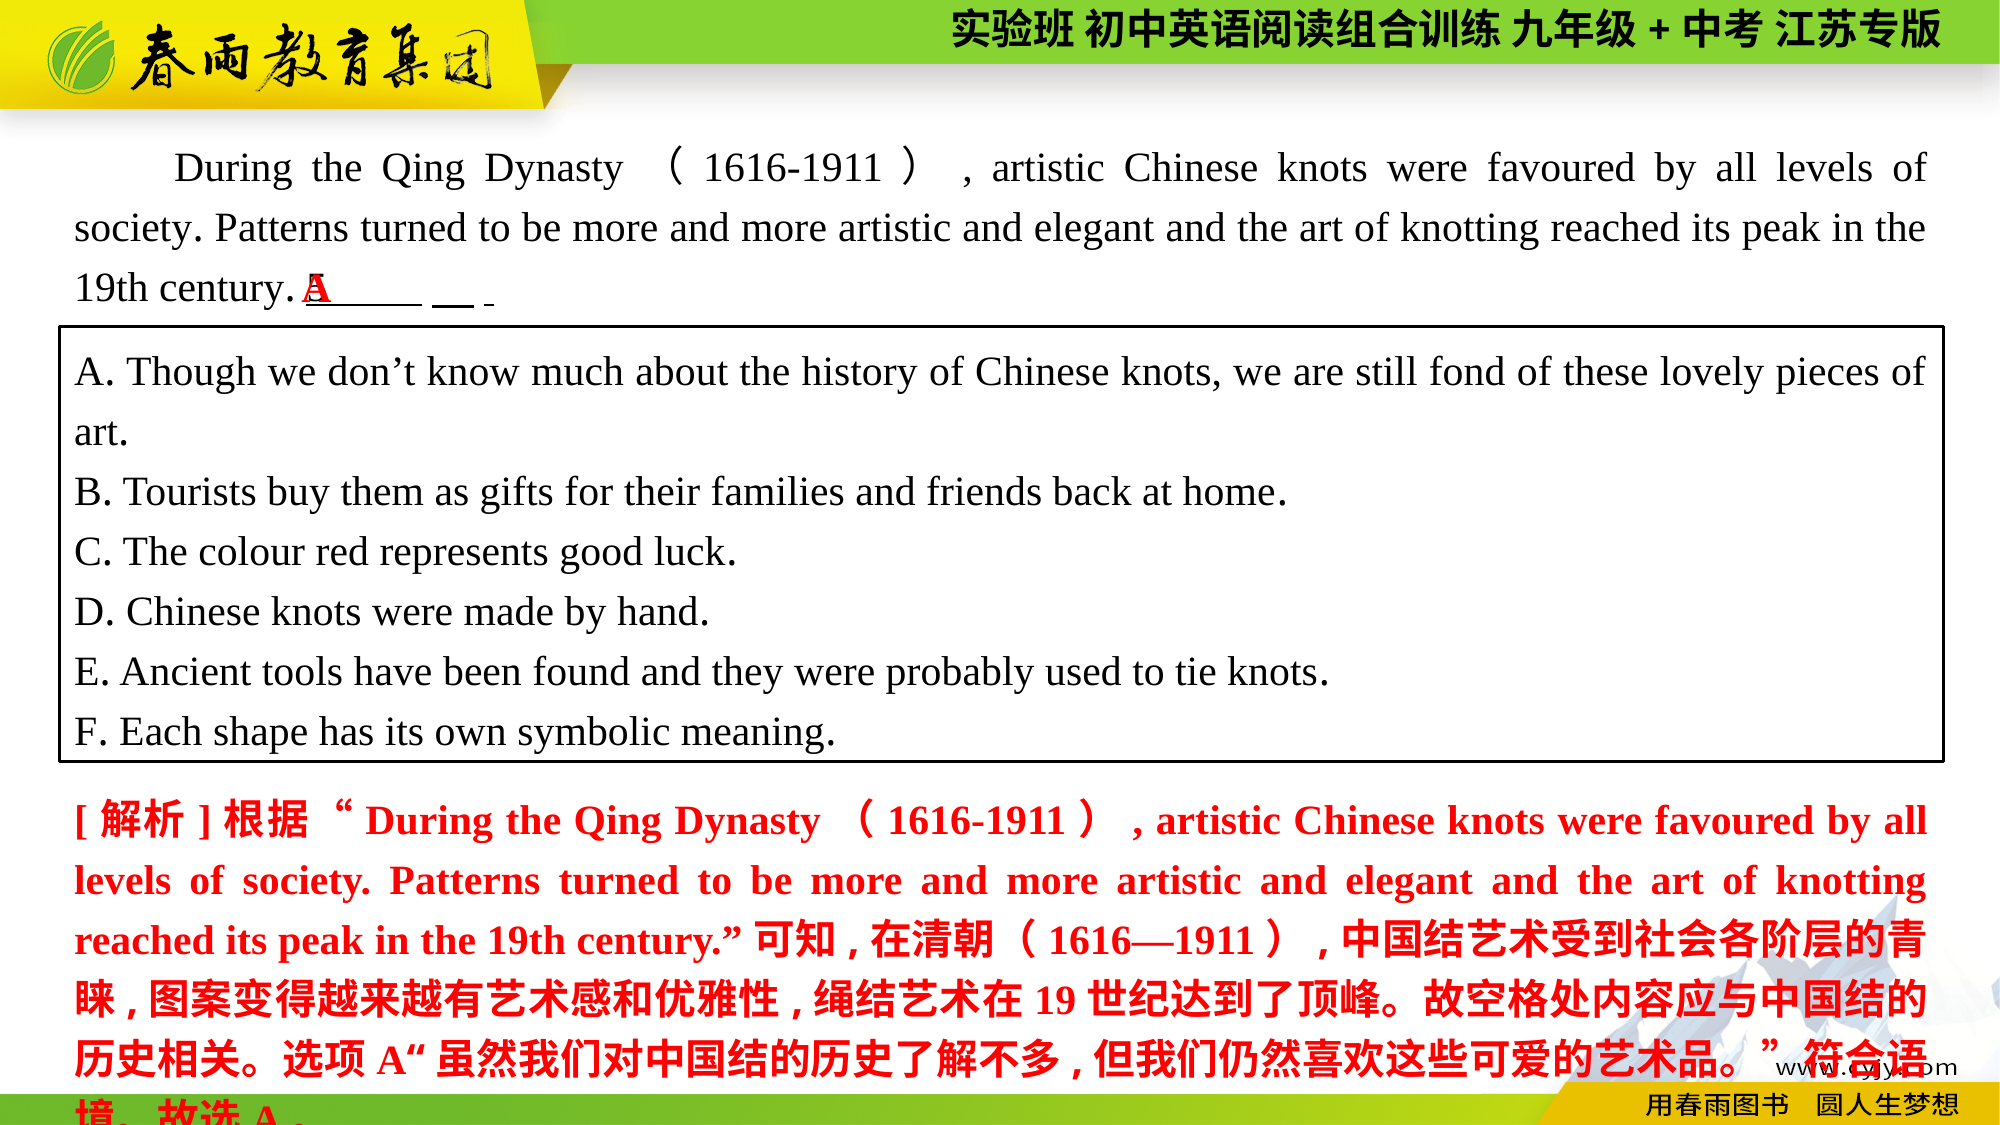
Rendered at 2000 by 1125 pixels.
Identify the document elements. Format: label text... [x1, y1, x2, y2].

text_box A [286, 243, 347, 318]
text_box [解析]根据“During the Qing Dynasty（1616-1911）, artistic Chinese knots were favoured by all levels of society. Patterns turned to be more and more artistic and elegant and the art of knotting reached its peak in the 19th century.”可知,在清朝（1616—1911）,中国结艺术受到社会各阶层的青睐,图案变得越来越有艺术感和优雅性,绳结艺术在19世纪达到了顶峰。故空格处内容应与中国结的历史相关。选项A“虽然我们对中国结的历史了解不多,但我们仍然喜欢这些可爱的艺术品。”符合语境。故选A。 [59, 775, 1944, 1125]
list During the Qing Dynasty（1616-1911）, artistic Chinese knots were favoured by all levels of society. Patterns turned to be more and more artistic and elegant and the art of knotting reached its peak in the 19th century. 5 . [59, 122, 1944, 320]
picture [0, 0, 2000, 1125]
text_box A. Though we don’t know much about the history of Chinese knots, we are still fond of these lovely pieces of art. B. Tourists buy them as gifts for their families and friends back at home. C. The colour red represents good luck. D. Chinese knots were made by hand. E. Ancient tools have been found and they were probably used to tie knots. F. Each shape has its own symbolic meaning. [59, 326, 1944, 762]
